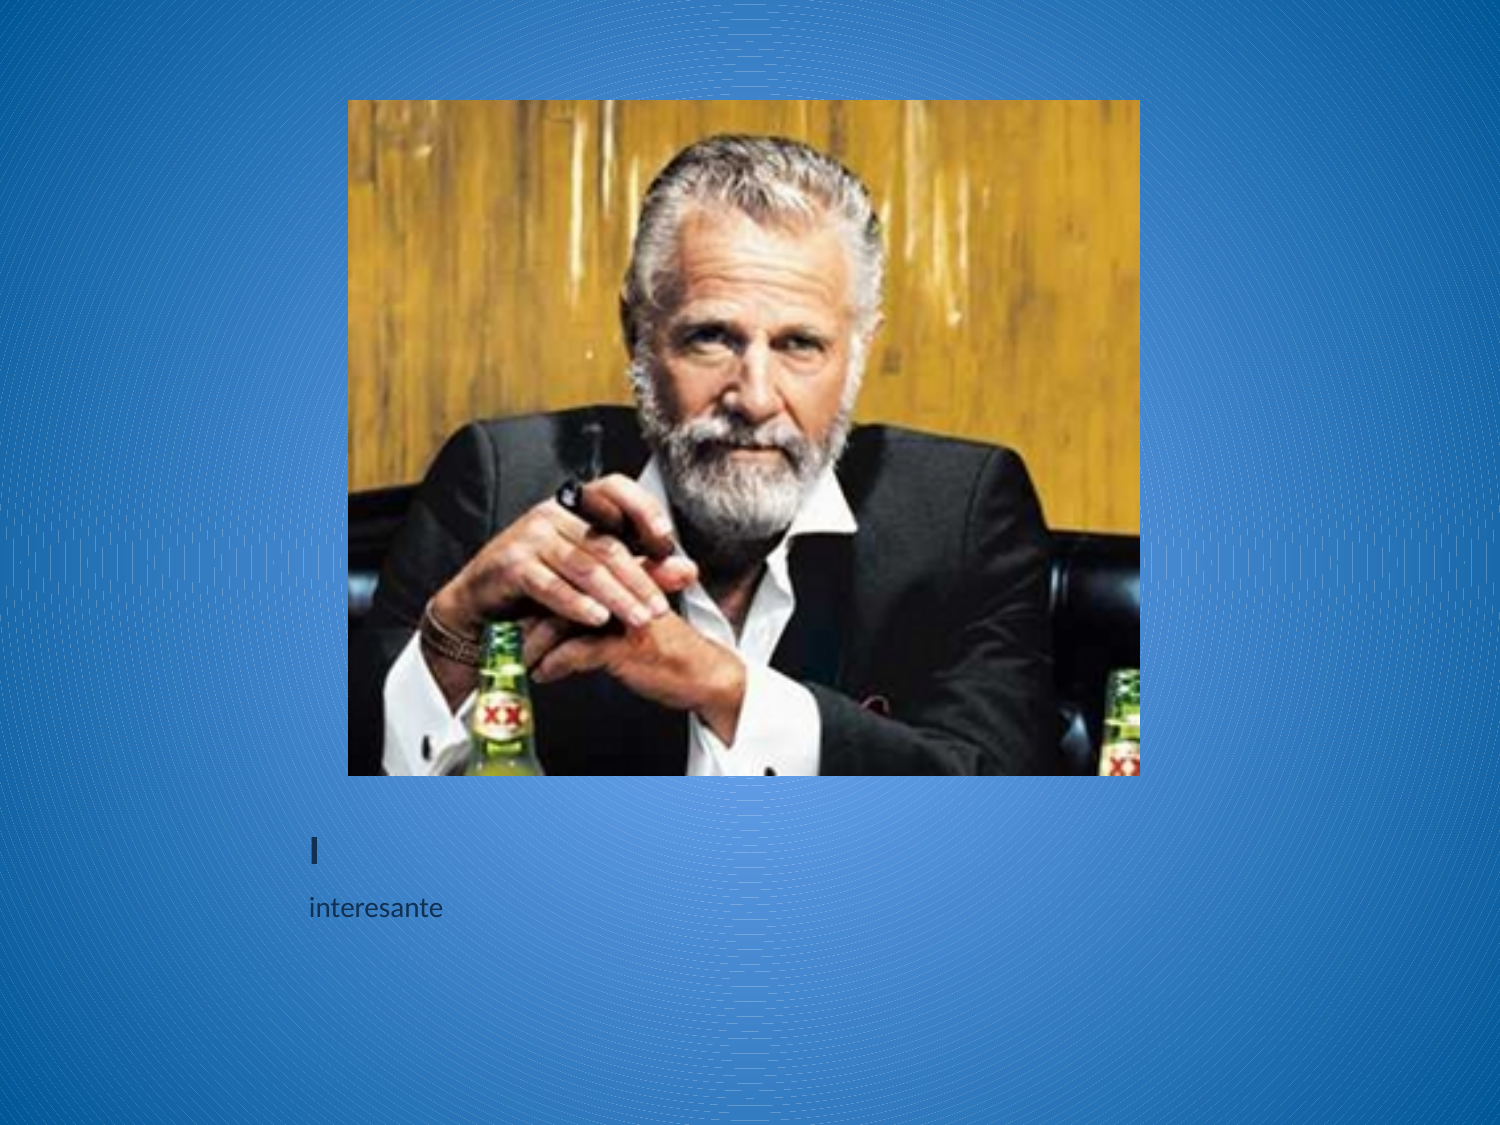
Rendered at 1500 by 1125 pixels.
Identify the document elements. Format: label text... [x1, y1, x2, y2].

picture [293, 100, 1195, 776]
title I [294, 787, 1194, 880]
list interesante [294, 880, 1194, 1013]
